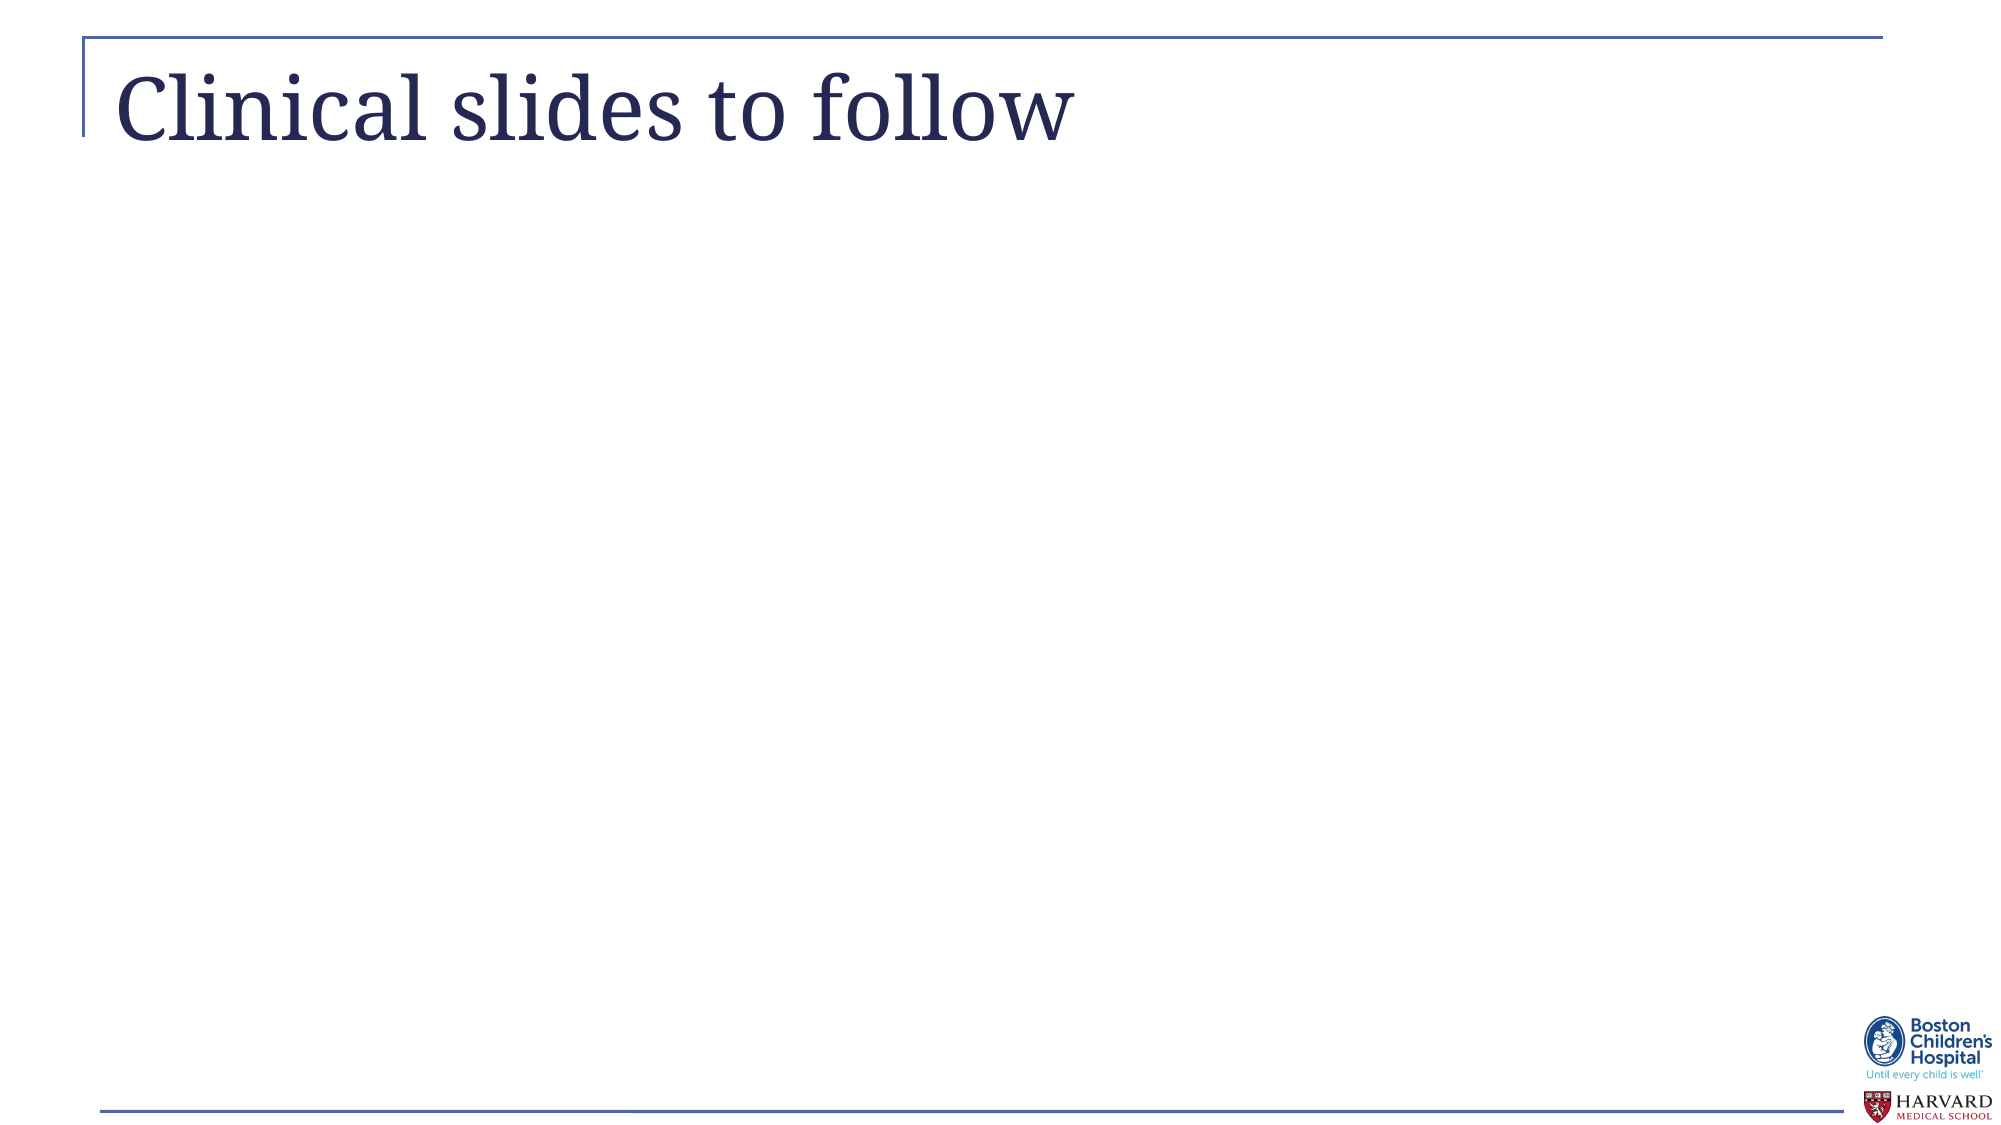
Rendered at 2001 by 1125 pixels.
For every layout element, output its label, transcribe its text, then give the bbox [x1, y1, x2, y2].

title Clinical slides to follow [99, 45, 1901, 233]
picture [1864, 1016, 1992, 1123]
